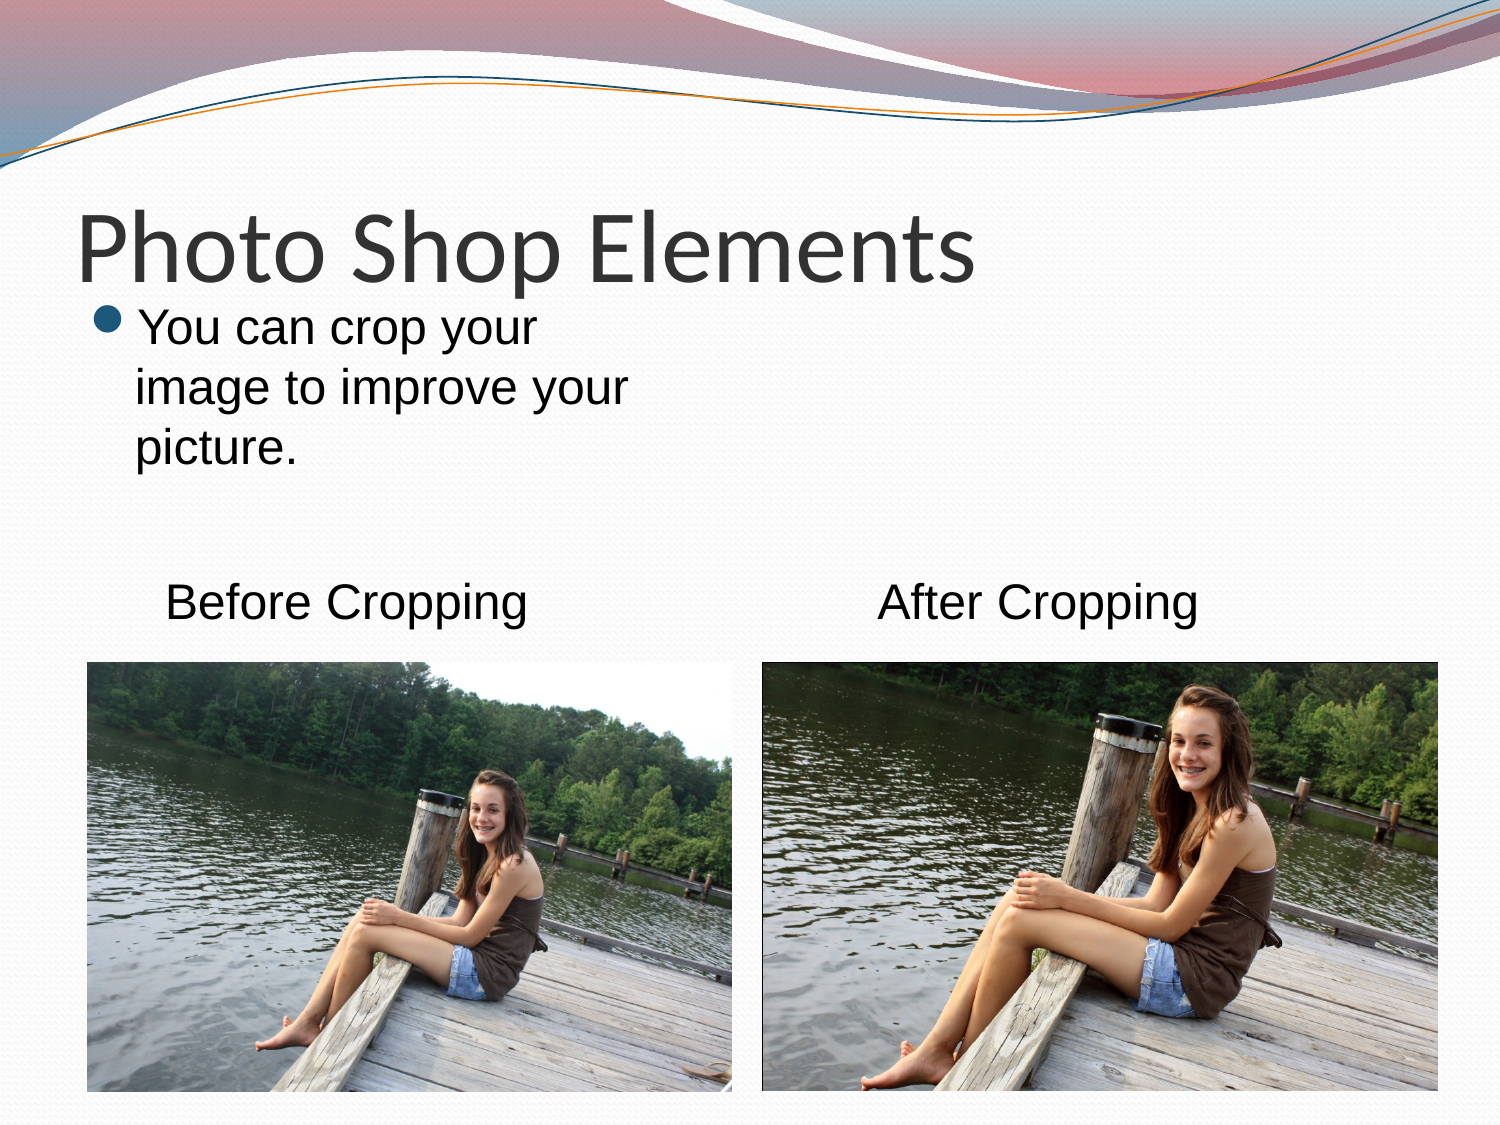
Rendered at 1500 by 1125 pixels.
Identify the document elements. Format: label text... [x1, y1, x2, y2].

title Photo Shop Elements [75, 115, 1425, 303]
list You can crop your image to improve your picture. [75, 287, 663, 575]
text_box After Cropping [862, 562, 1250, 661]
picture [762, 662, 1438, 1091]
picture [87, 662, 732, 1092]
text_box Before Cropping [149, 562, 588, 638]
